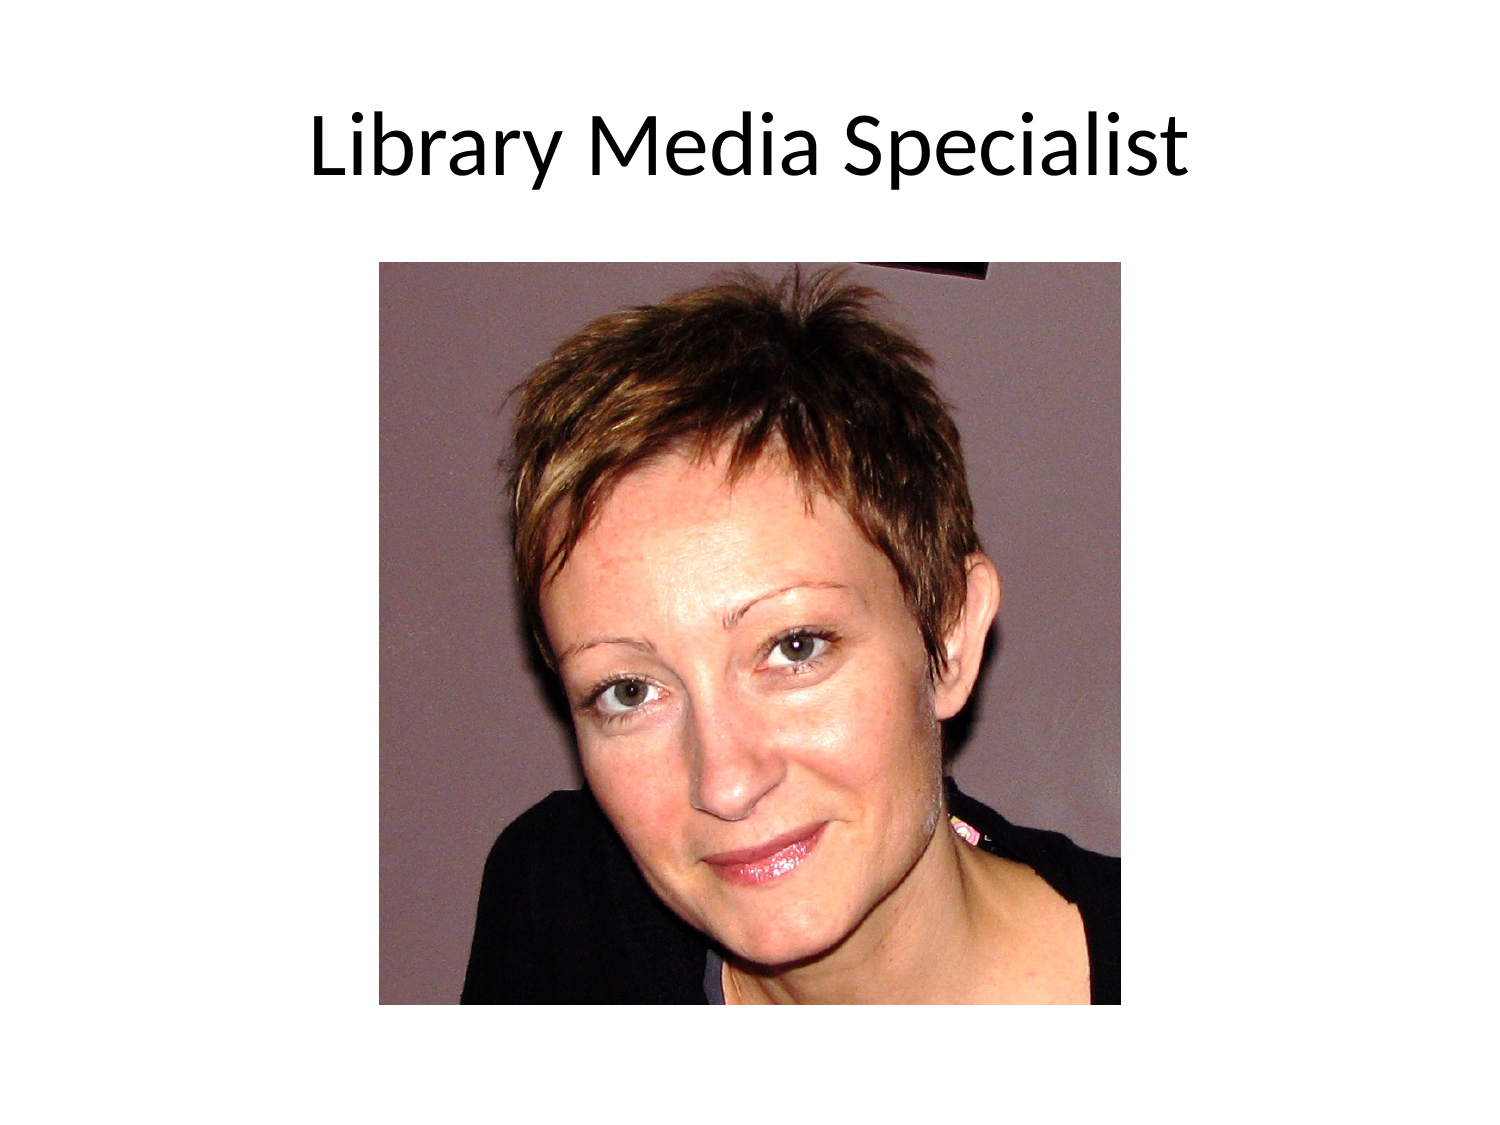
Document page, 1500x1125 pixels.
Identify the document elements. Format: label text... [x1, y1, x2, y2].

title Library Media Specialist [75, 45, 1425, 233]
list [379, 262, 1121, 1006]
